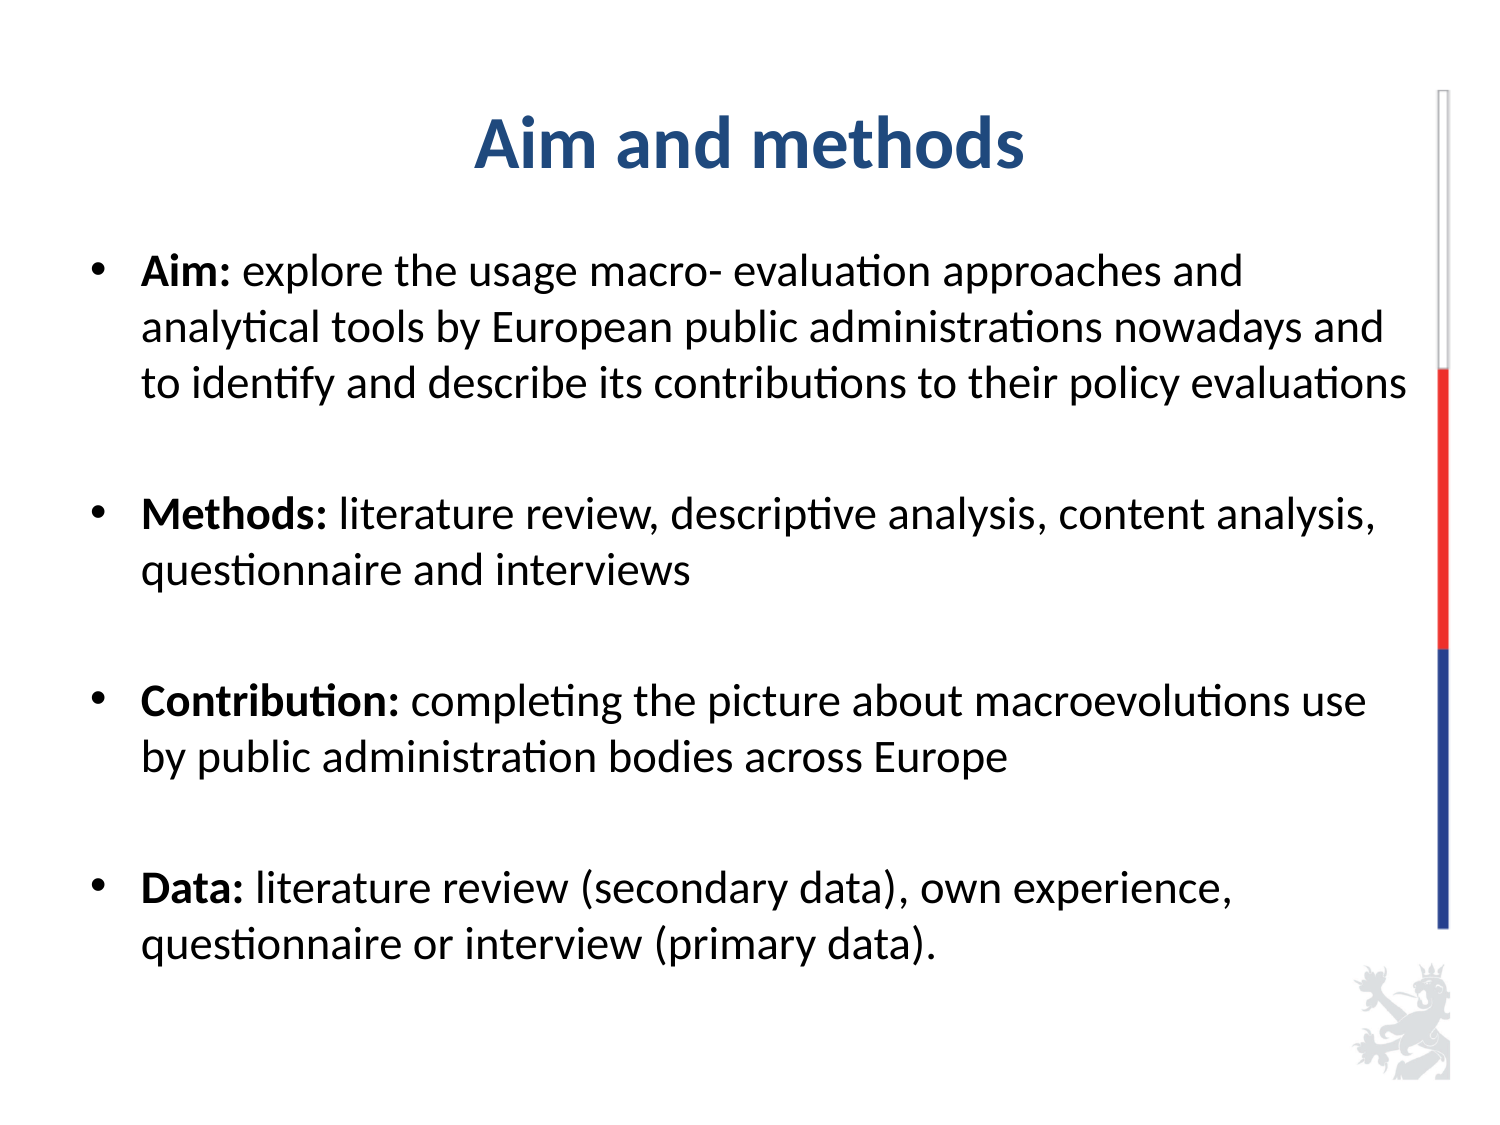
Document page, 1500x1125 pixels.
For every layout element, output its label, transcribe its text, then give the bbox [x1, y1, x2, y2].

picture [1347, 960, 1451, 1083]
title Aim and methods [75, 45, 1425, 232]
list Aim: explore the usage macro- evaluation approaches and analytical tools by European public administrations nowadays and to identify and describe its contributions to their policy evaluations Methods: literature review, descriptive analysis, content analysis, questionnaire and interviews Contribution: completing the picture about macroevolutions use by public administration bodies across Europe Data: literature review (secondary data), own experience, questionnaire or interview (primary data). [75, 232, 1425, 1035]
picture [1429, 84, 1458, 938]
